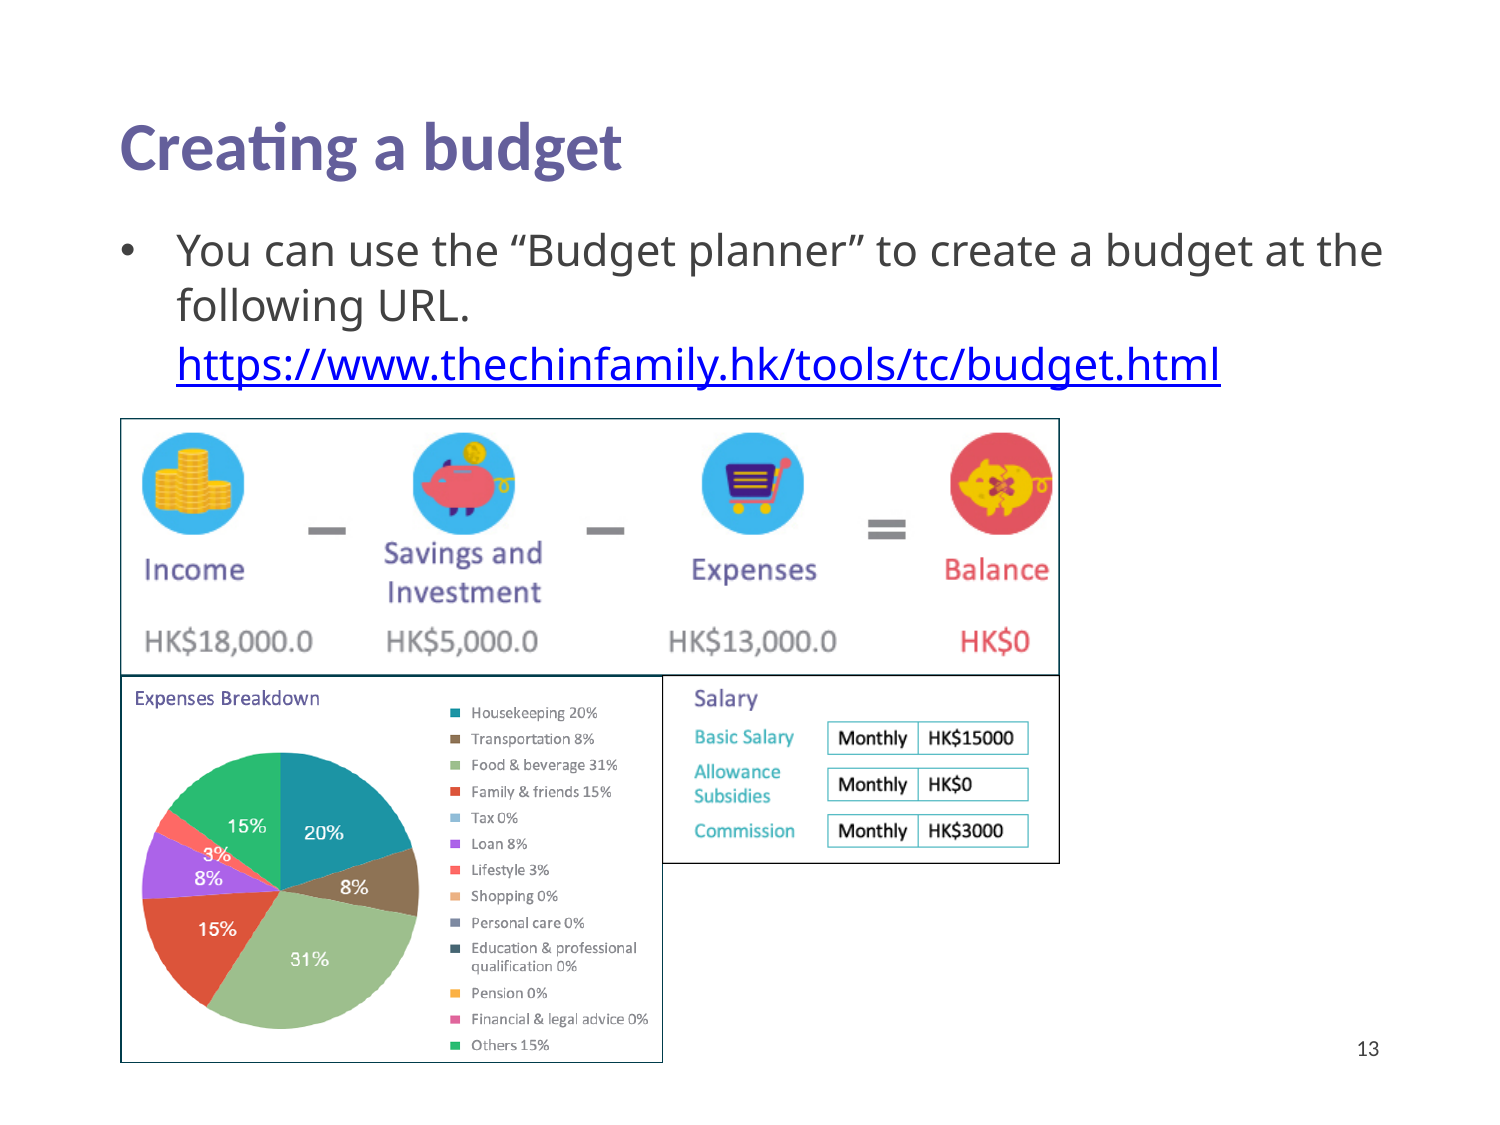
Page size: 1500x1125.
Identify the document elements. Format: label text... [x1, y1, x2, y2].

list You can use the “Budget planner” to create a budget at the following URL. https://www.thechinfamily.hk/tools/tc/budget.html [119, 220, 1411, 815]
list Creating a budget [119, 113, 1382, 210]
slide_number 13 [1353, 1035, 1381, 1062]
picture [122, 420, 1060, 1061]
